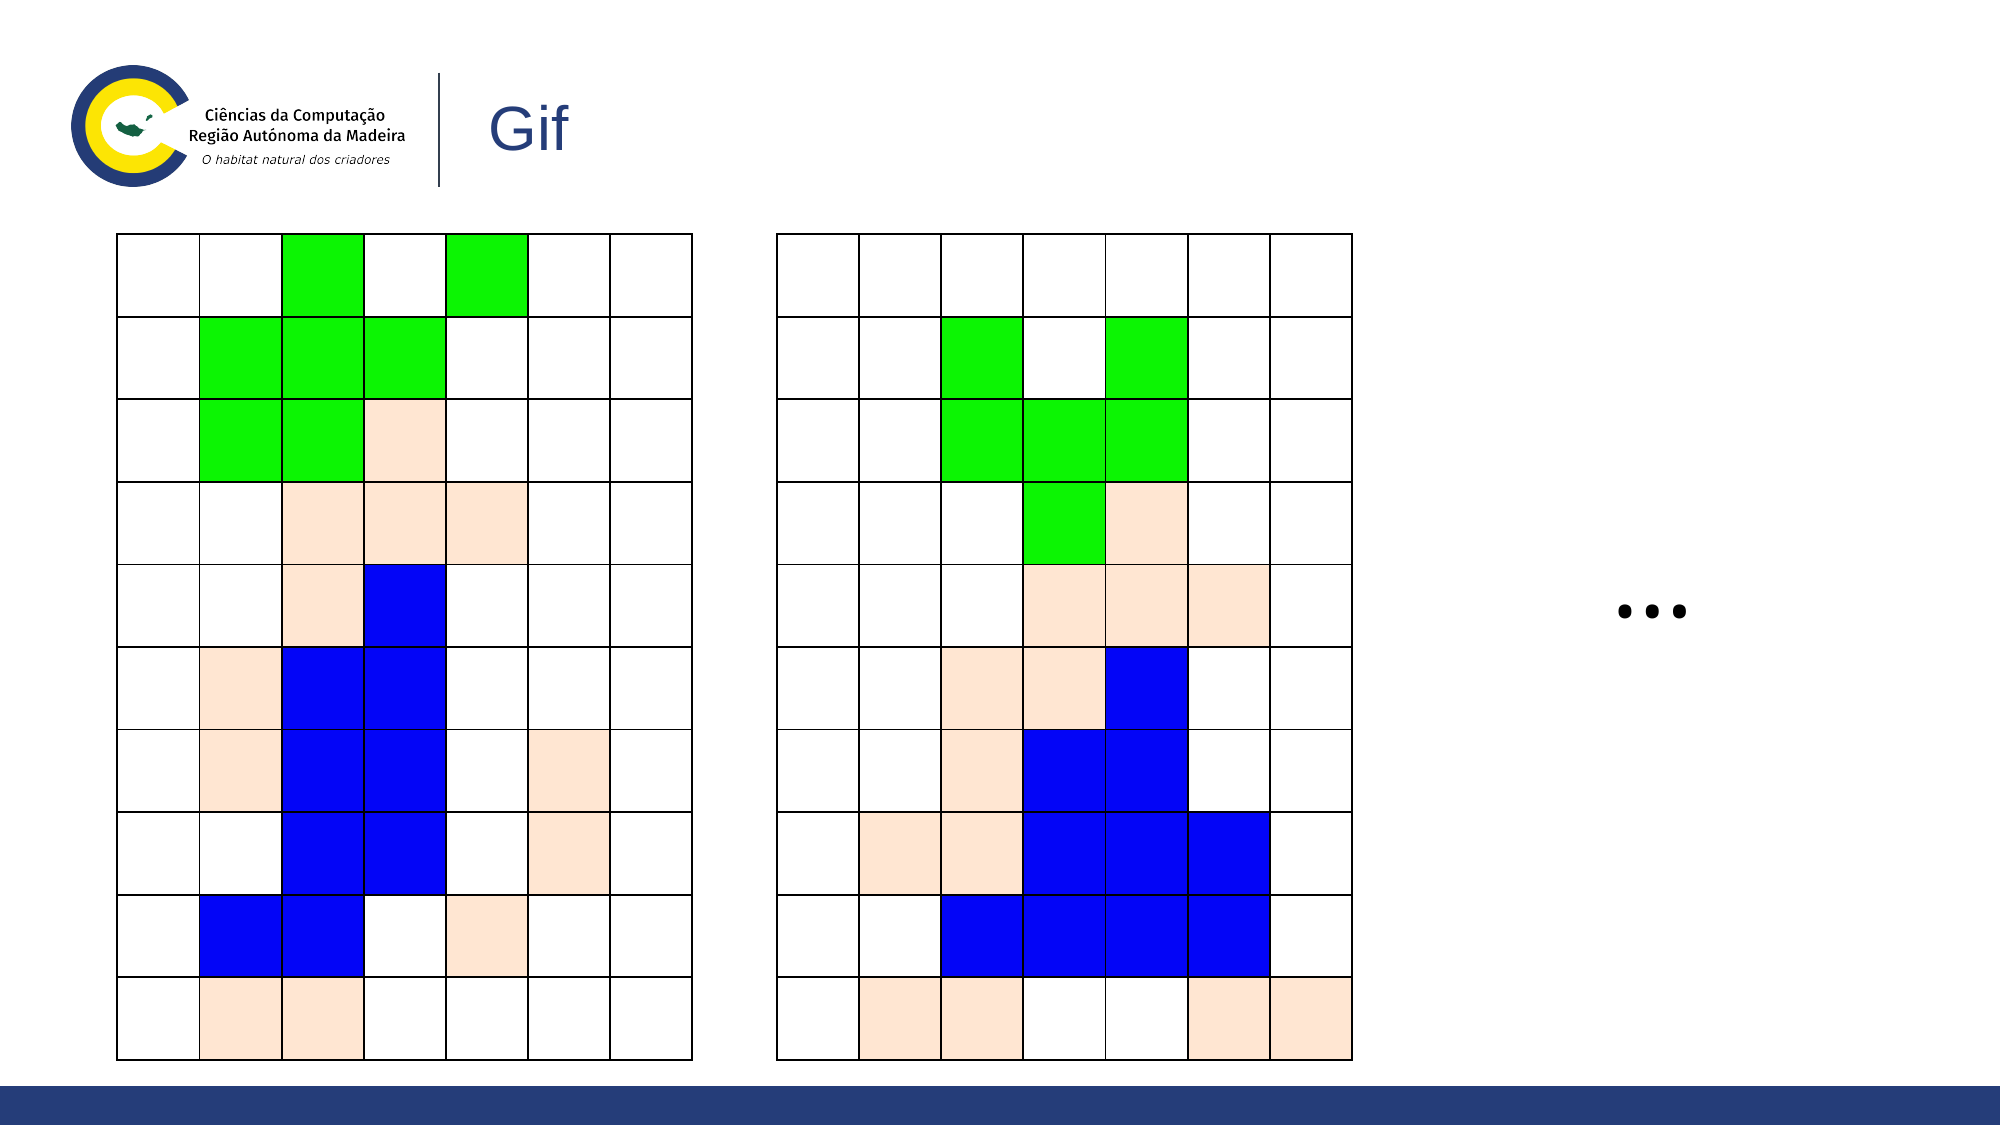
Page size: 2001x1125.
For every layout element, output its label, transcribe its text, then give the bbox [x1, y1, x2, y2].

table_cell [1271, 648, 1351, 729]
table_cell [118, 648, 199, 729]
table_header [1189, 235, 1269, 316]
table_cell [1189, 648, 1269, 729]
table_cell [1189, 813, 1269, 894]
table_cell [283, 318, 363, 398]
table_cell [447, 483, 527, 564]
table_cell [365, 730, 445, 811]
table_cell [200, 730, 281, 811]
table_cell [529, 483, 609, 564]
table_cell [118, 730, 199, 811]
table_cell [860, 730, 940, 811]
table_cell [365, 318, 445, 398]
table_cell [778, 896, 858, 976]
text_box [0, 1085, 2000, 1125]
table_cell [611, 483, 691, 564]
table_cell [283, 565, 363, 646]
table_cell [529, 318, 609, 398]
table_header [283, 235, 363, 316]
table_cell [118, 400, 199, 481]
table_cell [1024, 730, 1105, 811]
table_cell [860, 400, 940, 481]
table_cell [1106, 565, 1187, 646]
table_cell [942, 648, 1022, 729]
table_cell [778, 813, 858, 894]
table_cell [529, 896, 609, 976]
table_header [611, 235, 691, 316]
table_cell [860, 565, 940, 646]
table_cell [1189, 318, 1269, 398]
table_cell [283, 648, 363, 729]
table_cell [529, 565, 609, 646]
table_cell [778, 978, 858, 1059]
table_cell [1024, 400, 1105, 481]
table_cell [365, 648, 445, 729]
table_cell [283, 978, 363, 1059]
table_cell [118, 978, 199, 1059]
table_cell [1024, 483, 1105, 564]
table_cell [200, 978, 281, 1059]
table_cell [365, 565, 445, 646]
table_cell [860, 483, 940, 564]
table_cell [860, 318, 940, 398]
table_header [942, 235, 1022, 316]
table_cell [118, 483, 199, 564]
table_cell [1024, 813, 1105, 894]
table_cell [200, 896, 281, 976]
table_cell [1271, 978, 1351, 1059]
table_cell [529, 400, 609, 481]
table_cell [118, 565, 199, 646]
table_cell [942, 813, 1022, 894]
table_cell [1024, 978, 1105, 1059]
table_cell [611, 730, 691, 811]
table_cell [200, 648, 281, 729]
table_cell [1106, 400, 1187, 481]
table_cell [529, 648, 609, 729]
table_cell [1024, 648, 1105, 729]
table_cell [1024, 565, 1105, 646]
table_cell [611, 648, 691, 729]
table_cell [200, 813, 281, 894]
table_cell [447, 730, 527, 811]
table_cell [529, 730, 609, 811]
table_cell [283, 730, 363, 811]
table_cell [1189, 400, 1269, 481]
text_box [71, 65, 440, 188]
table_header [529, 235, 609, 316]
table_cell [942, 978, 1022, 1059]
table_cell [942, 565, 1022, 646]
table_cell [1106, 813, 1187, 894]
table_cell [447, 648, 527, 729]
table_cell [1189, 896, 1269, 976]
table_cell [942, 483, 1022, 564]
table_cell [283, 400, 363, 481]
table_cell [942, 896, 1022, 976]
table_cell [1271, 483, 1351, 564]
table_cell [778, 400, 858, 481]
table_cell [200, 400, 281, 481]
table_cell [778, 483, 858, 564]
table_cell [860, 896, 940, 976]
table_cell [860, 978, 940, 1059]
table_cell [447, 978, 527, 1059]
table_cell [1189, 565, 1269, 646]
table_header [1024, 235, 1105, 316]
table_cell [283, 813, 363, 894]
table_cell [529, 978, 609, 1059]
table_cell [118, 896, 199, 976]
table_cell [1189, 730, 1269, 811]
table_header [778, 235, 858, 316]
table_cell [1024, 318, 1105, 398]
table_cell [942, 730, 1022, 811]
table_cell [365, 400, 445, 481]
table_cell [942, 318, 1022, 398]
table_cell [1106, 978, 1187, 1059]
table_cell [365, 813, 445, 894]
table_cell [860, 813, 940, 894]
table_cell [1271, 813, 1351, 894]
table_cell [447, 318, 527, 398]
table_cell [200, 318, 281, 398]
table_cell [1189, 978, 1269, 1059]
table_cell [365, 896, 445, 976]
table_cell [447, 565, 527, 646]
table_cell [611, 400, 691, 481]
table_cell [778, 648, 858, 729]
table_cell [1271, 318, 1351, 398]
table_cell [1271, 896, 1351, 976]
table_cell [1106, 730, 1187, 811]
table_cell [778, 730, 858, 811]
table_cell [1271, 565, 1351, 646]
text_box Gif [473, 80, 584, 171]
table_header [365, 235, 445, 316]
table_cell [1189, 483, 1269, 564]
table_cell [1106, 318, 1187, 398]
table_header [860, 235, 940, 316]
table_cell [447, 896, 527, 976]
table_cell [611, 318, 691, 398]
table_header [1106, 235, 1187, 316]
table_cell [778, 318, 858, 398]
table_cell [1271, 730, 1351, 811]
table_cell [1271, 400, 1351, 481]
table_cell [611, 565, 691, 646]
table_cell [1106, 483, 1187, 564]
table_cell [778, 565, 858, 646]
table_cell [365, 978, 445, 1059]
table_cell [283, 896, 363, 976]
table_cell [118, 318, 199, 398]
table_cell [611, 896, 691, 976]
table_header [200, 235, 281, 316]
table_cell [200, 565, 281, 646]
table_cell [1024, 896, 1105, 976]
table_cell [200, 483, 281, 564]
table_cell [447, 400, 527, 481]
table_header [1271, 235, 1351, 316]
table_cell [447, 813, 527, 894]
table_cell [283, 483, 363, 564]
table_cell [860, 648, 940, 729]
table_cell [611, 813, 691, 894]
table_cell [1106, 896, 1187, 976]
table_cell [611, 978, 691, 1059]
table_cell [1106, 648, 1187, 729]
table_cell [942, 400, 1022, 481]
table_cell [365, 483, 445, 564]
text_box … [1525, 505, 1781, 646]
table_cell [118, 813, 199, 894]
table_header [447, 235, 527, 316]
table_header [118, 235, 199, 316]
table_cell [529, 813, 609, 894]
